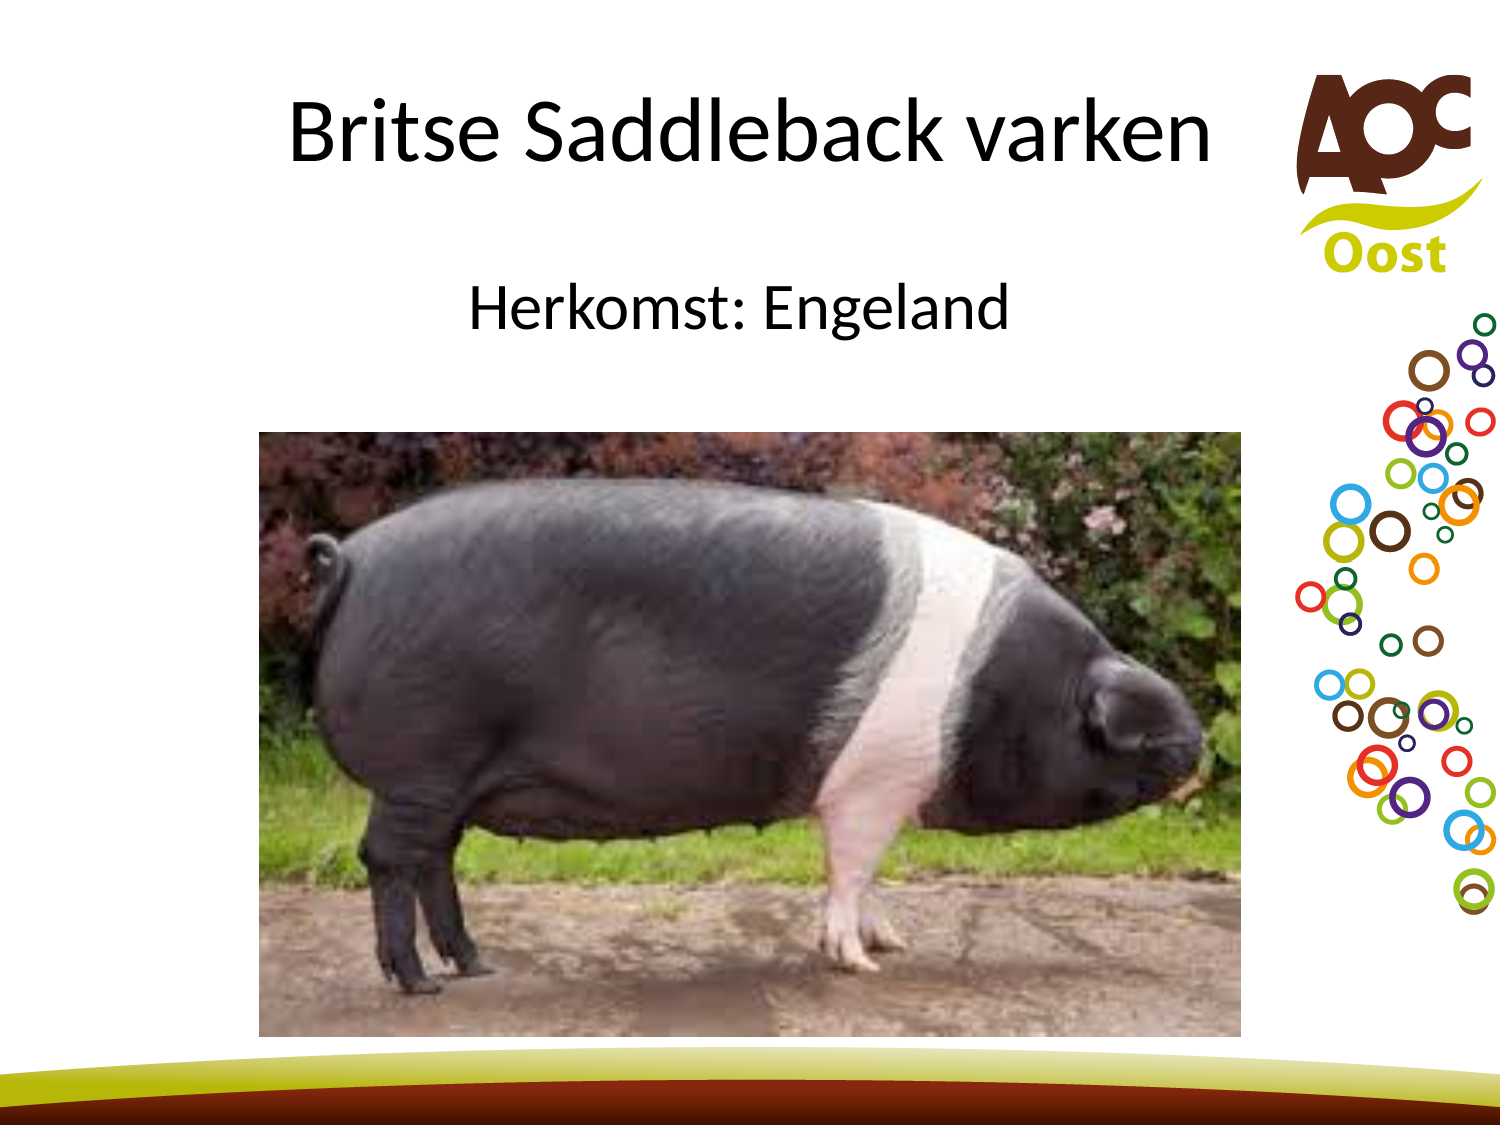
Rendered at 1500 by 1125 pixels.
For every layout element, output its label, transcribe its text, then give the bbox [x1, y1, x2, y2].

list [258, 432, 1242, 1037]
text_box Herkomst: Engeland [427, 255, 1054, 350]
title Britse Saddleback varken [76, 30, 1427, 219]
picture [0, 0, 1500, 1125]
